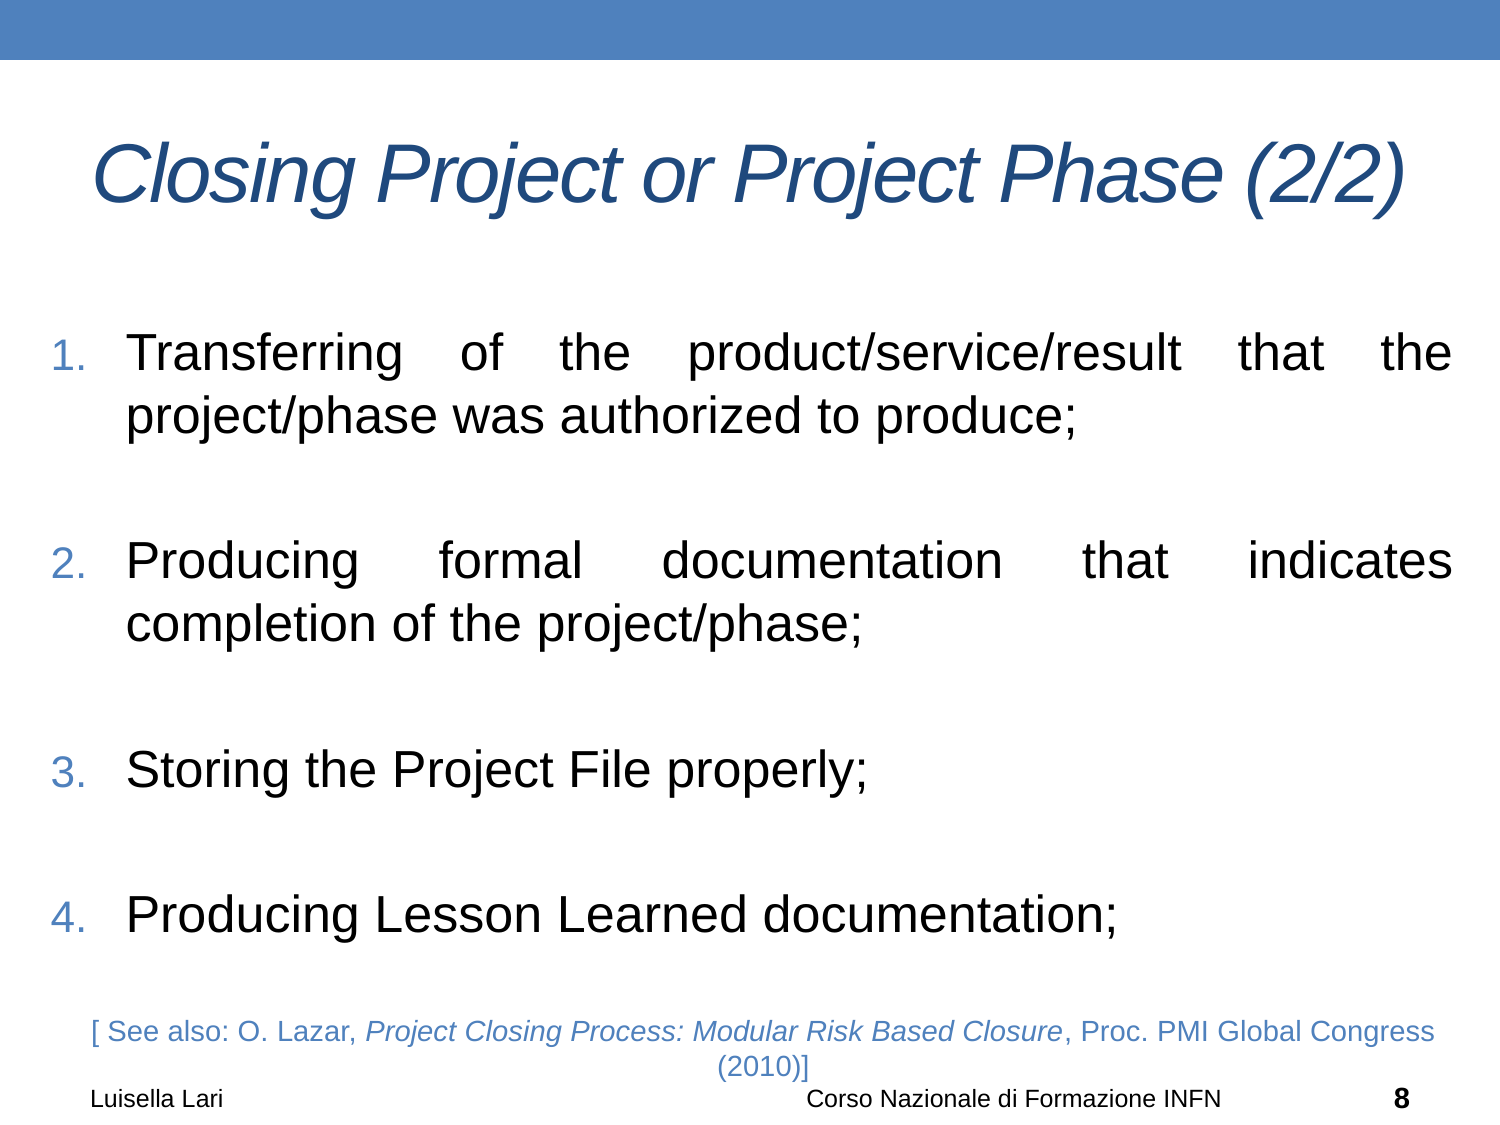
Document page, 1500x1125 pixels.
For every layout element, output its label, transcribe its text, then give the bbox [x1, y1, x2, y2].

footer Corso Nazionale di Formazione INFN [562, 1090, 1238, 1125]
slide_number Luisella Lari [75, 1090, 550, 1125]
slide_number 8 [1250, 1090, 1425, 1125]
list Transferring of the product/service/result that the project/phase was authorized to produce; Producing formal documentation that indicates completion of the project/phase; Storing the Project File properly; Producing Lesson Learned documentation; [35, 310, 1469, 1004]
title Closing Project or Project Phase (2/2) [75, 87, 1425, 250]
text_box [ See also: O. Lazar, Project Closing Process: Modular Risk Based Closure, Proc. PMI Global Congress (2010)] [26, 1004, 1500, 1090]
